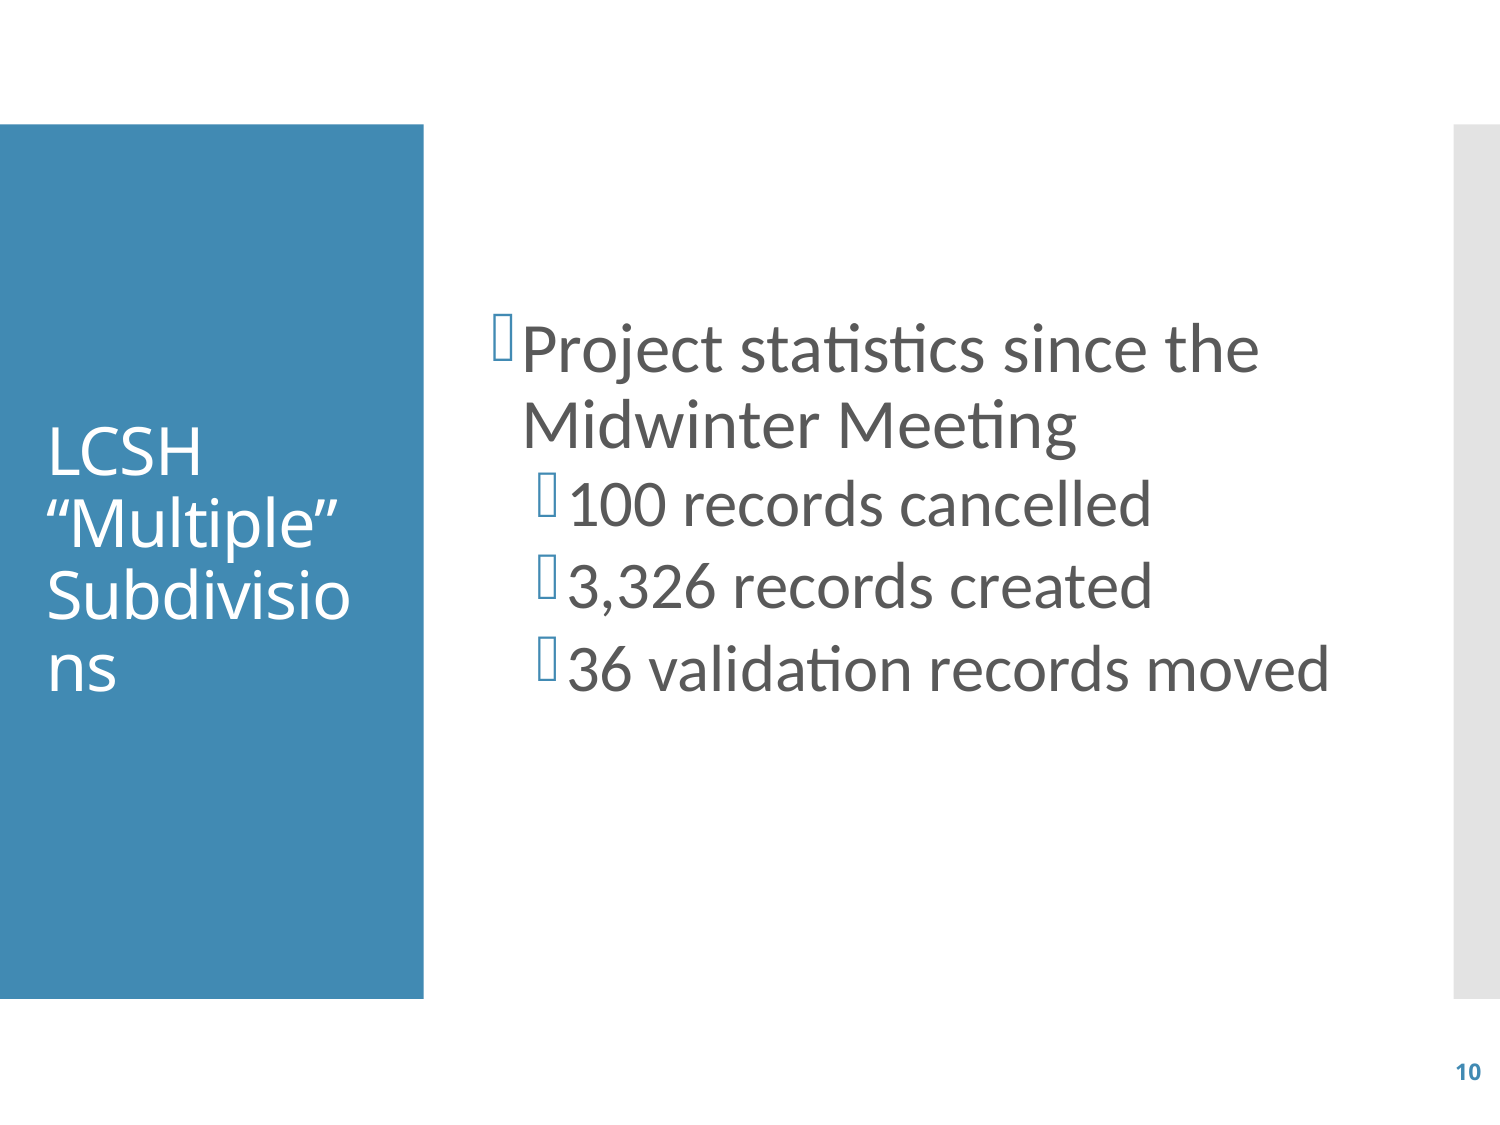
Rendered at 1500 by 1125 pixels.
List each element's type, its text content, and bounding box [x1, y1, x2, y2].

title LCSH “Multiple” Subdivisions [31, 184, 394, 940]
slide_number 10 [1308, 1042, 1497, 1103]
list Project statistics since the Midwinter Meeting 100 records cancelled 3,326 records created 36 validation records moved [476, 141, 1376, 982]
